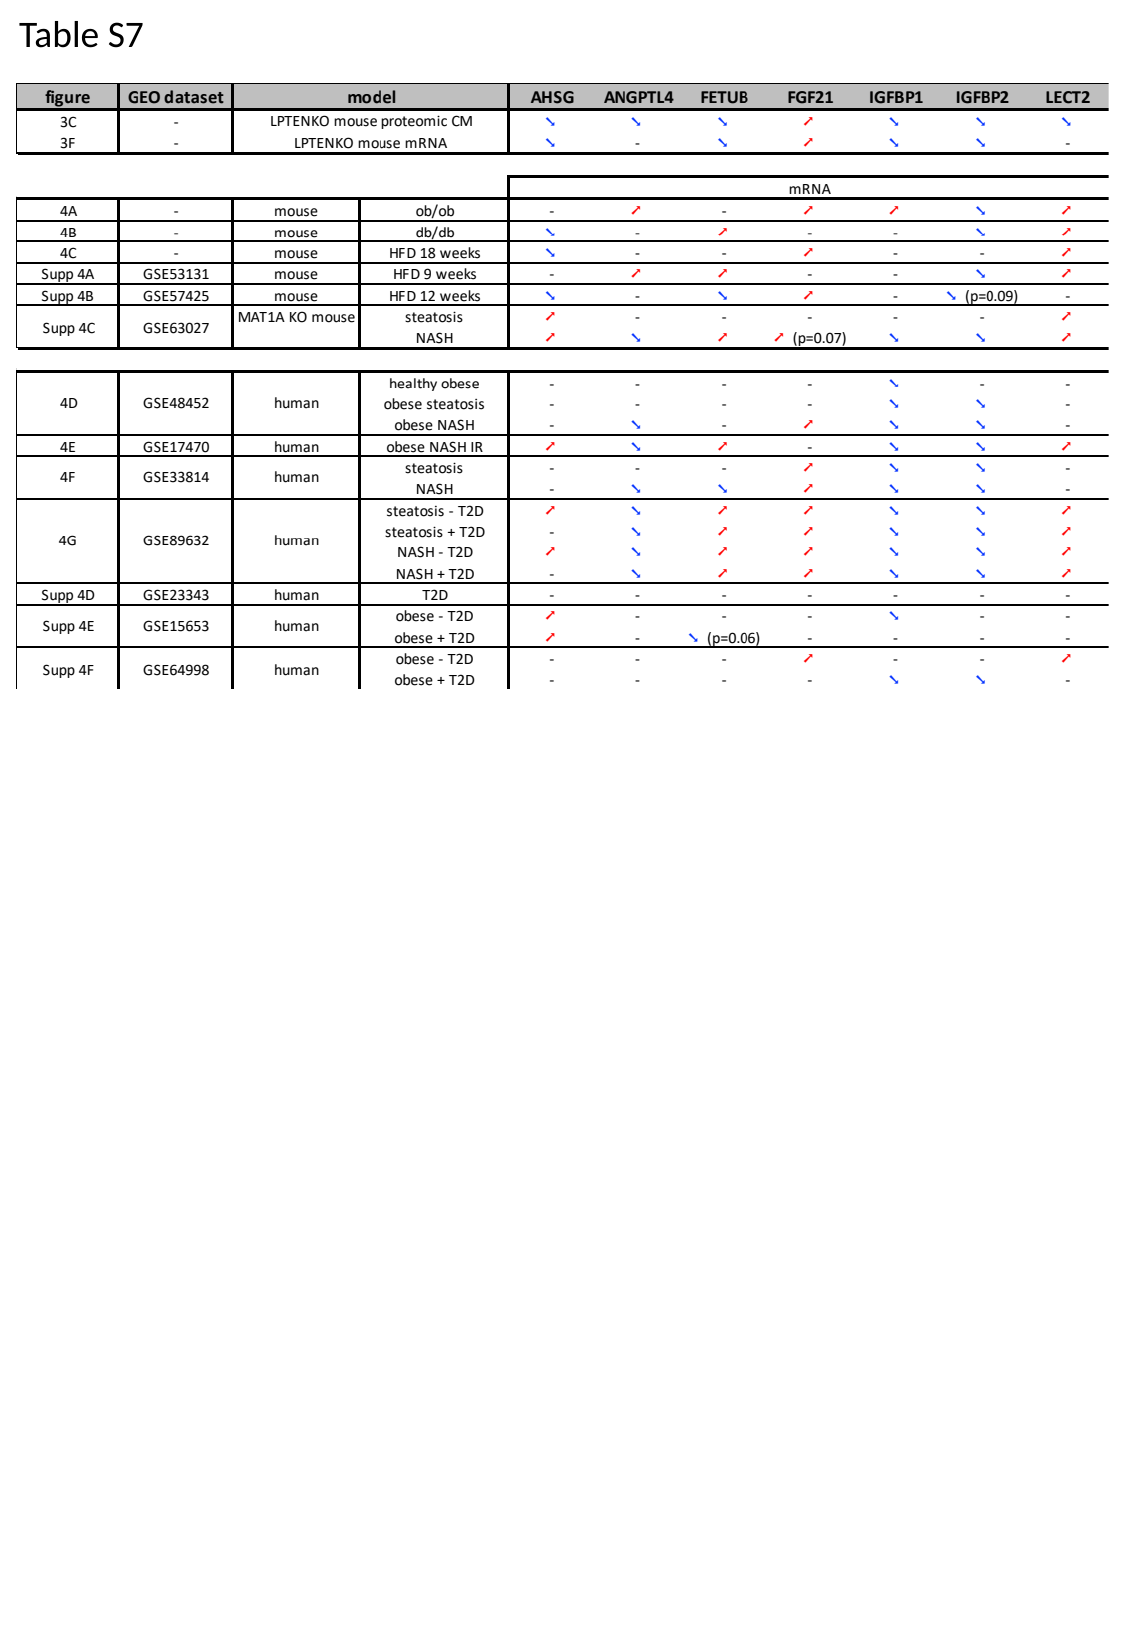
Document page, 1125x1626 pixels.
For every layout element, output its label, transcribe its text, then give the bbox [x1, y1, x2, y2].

text_box Table S7 [4, 3, 160, 63]
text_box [16, 83, 1109, 689]
